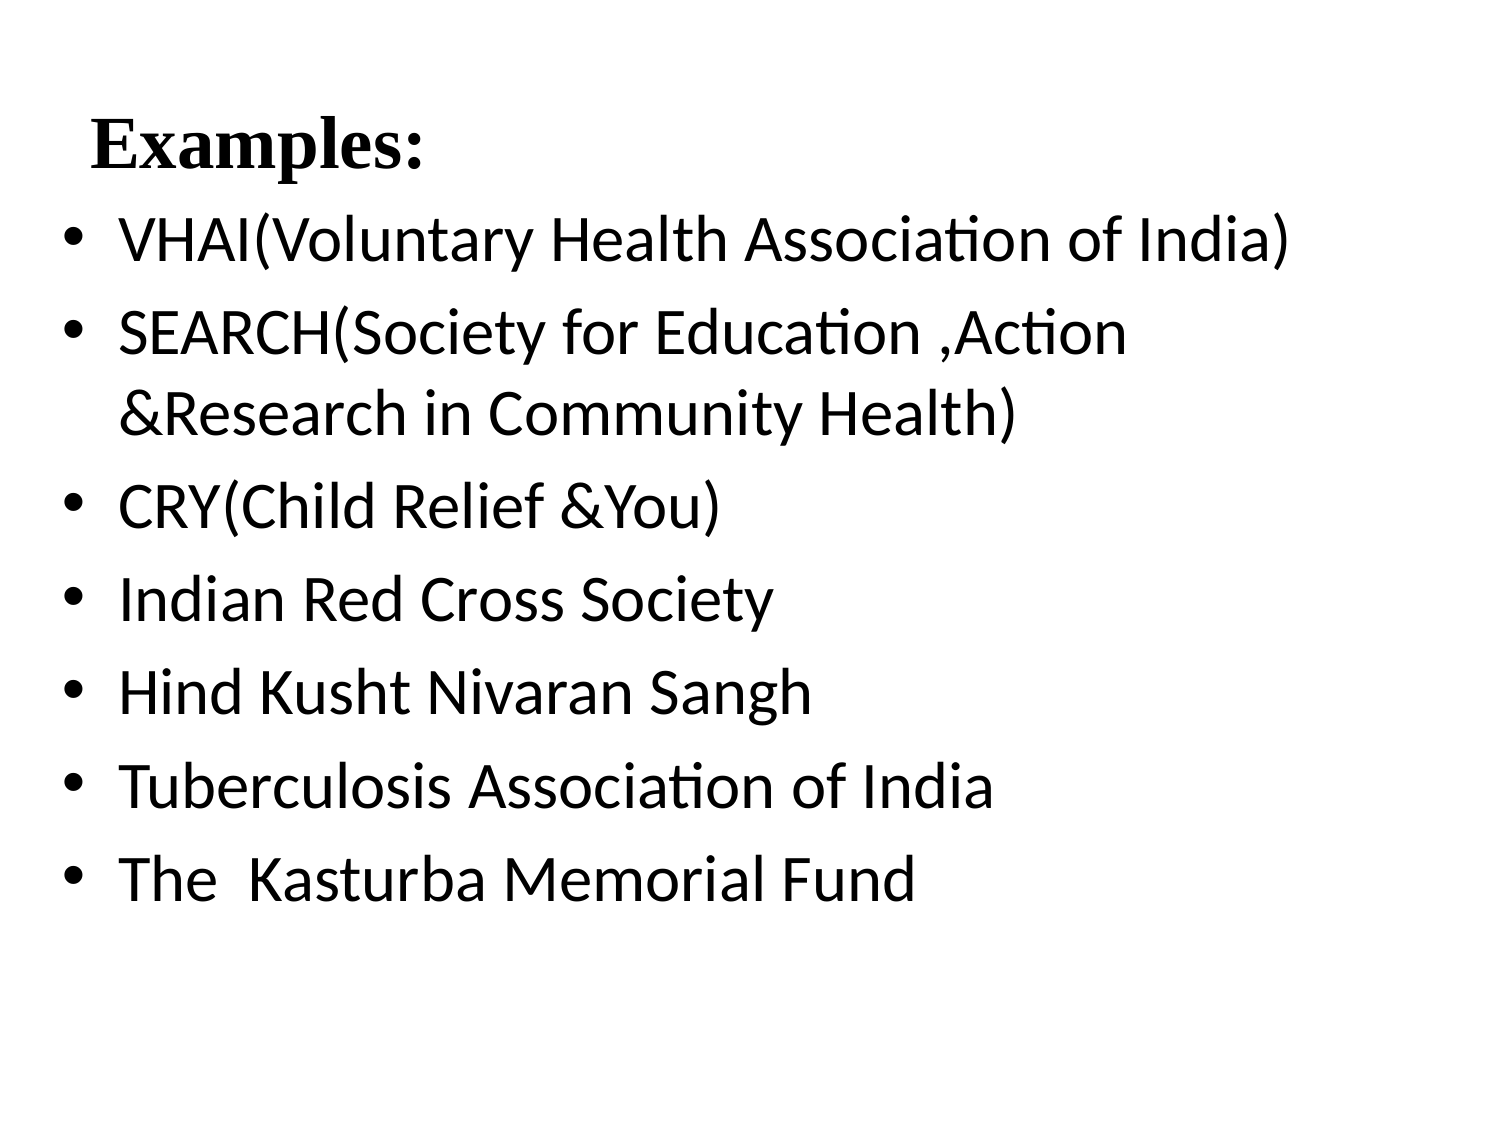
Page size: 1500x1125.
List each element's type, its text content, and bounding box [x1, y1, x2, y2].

list VHAI(Voluntary Health Association of India) SEARCH(Society for Education ,Action &Research in Community Health) CRY(Child Relief &You) Indian Red Cross Society Hind Kusht Nivaran Sangh Tuberculosis Association of India The Kasturba Memorial Fund [46, 187, 1425, 1090]
title Examples: [75, 45, 1425, 187]
